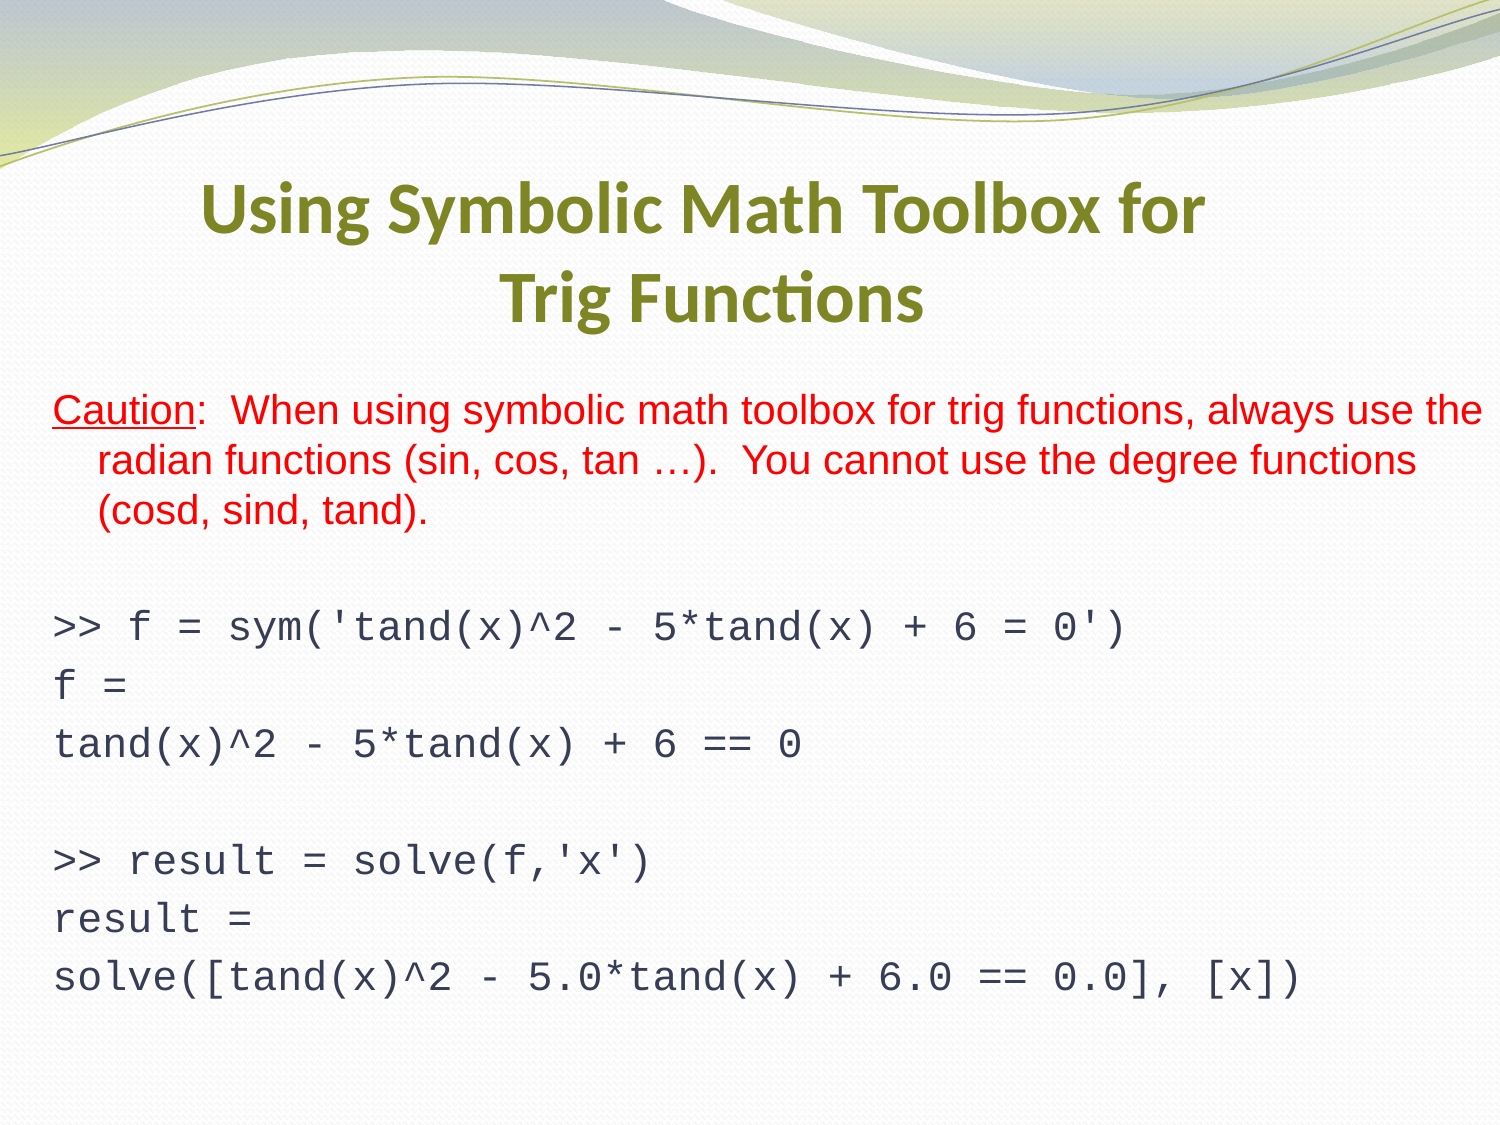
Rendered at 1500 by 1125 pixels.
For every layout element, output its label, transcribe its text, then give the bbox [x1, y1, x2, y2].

list Caution: When using symbolic math toolbox for trig functions, always use the radian functions (sin, cos, tan …). You cannot use the degree functions (cosd, sind, tand). >> f = sym('tand(x)^2 - 5*tand(x) + 6 = 0') f = tand(x)^2 - 5*tand(x) + 6 == 0 >> result = solve(f,'x') result = solve([tand(x)^2 - 5.0*tand(x) + 6.0 == 0.0], [x]) [37, 375, 1500, 1075]
title Using Symbolic Math Toolbox for Trig Functions [37, 149, 1388, 338]
